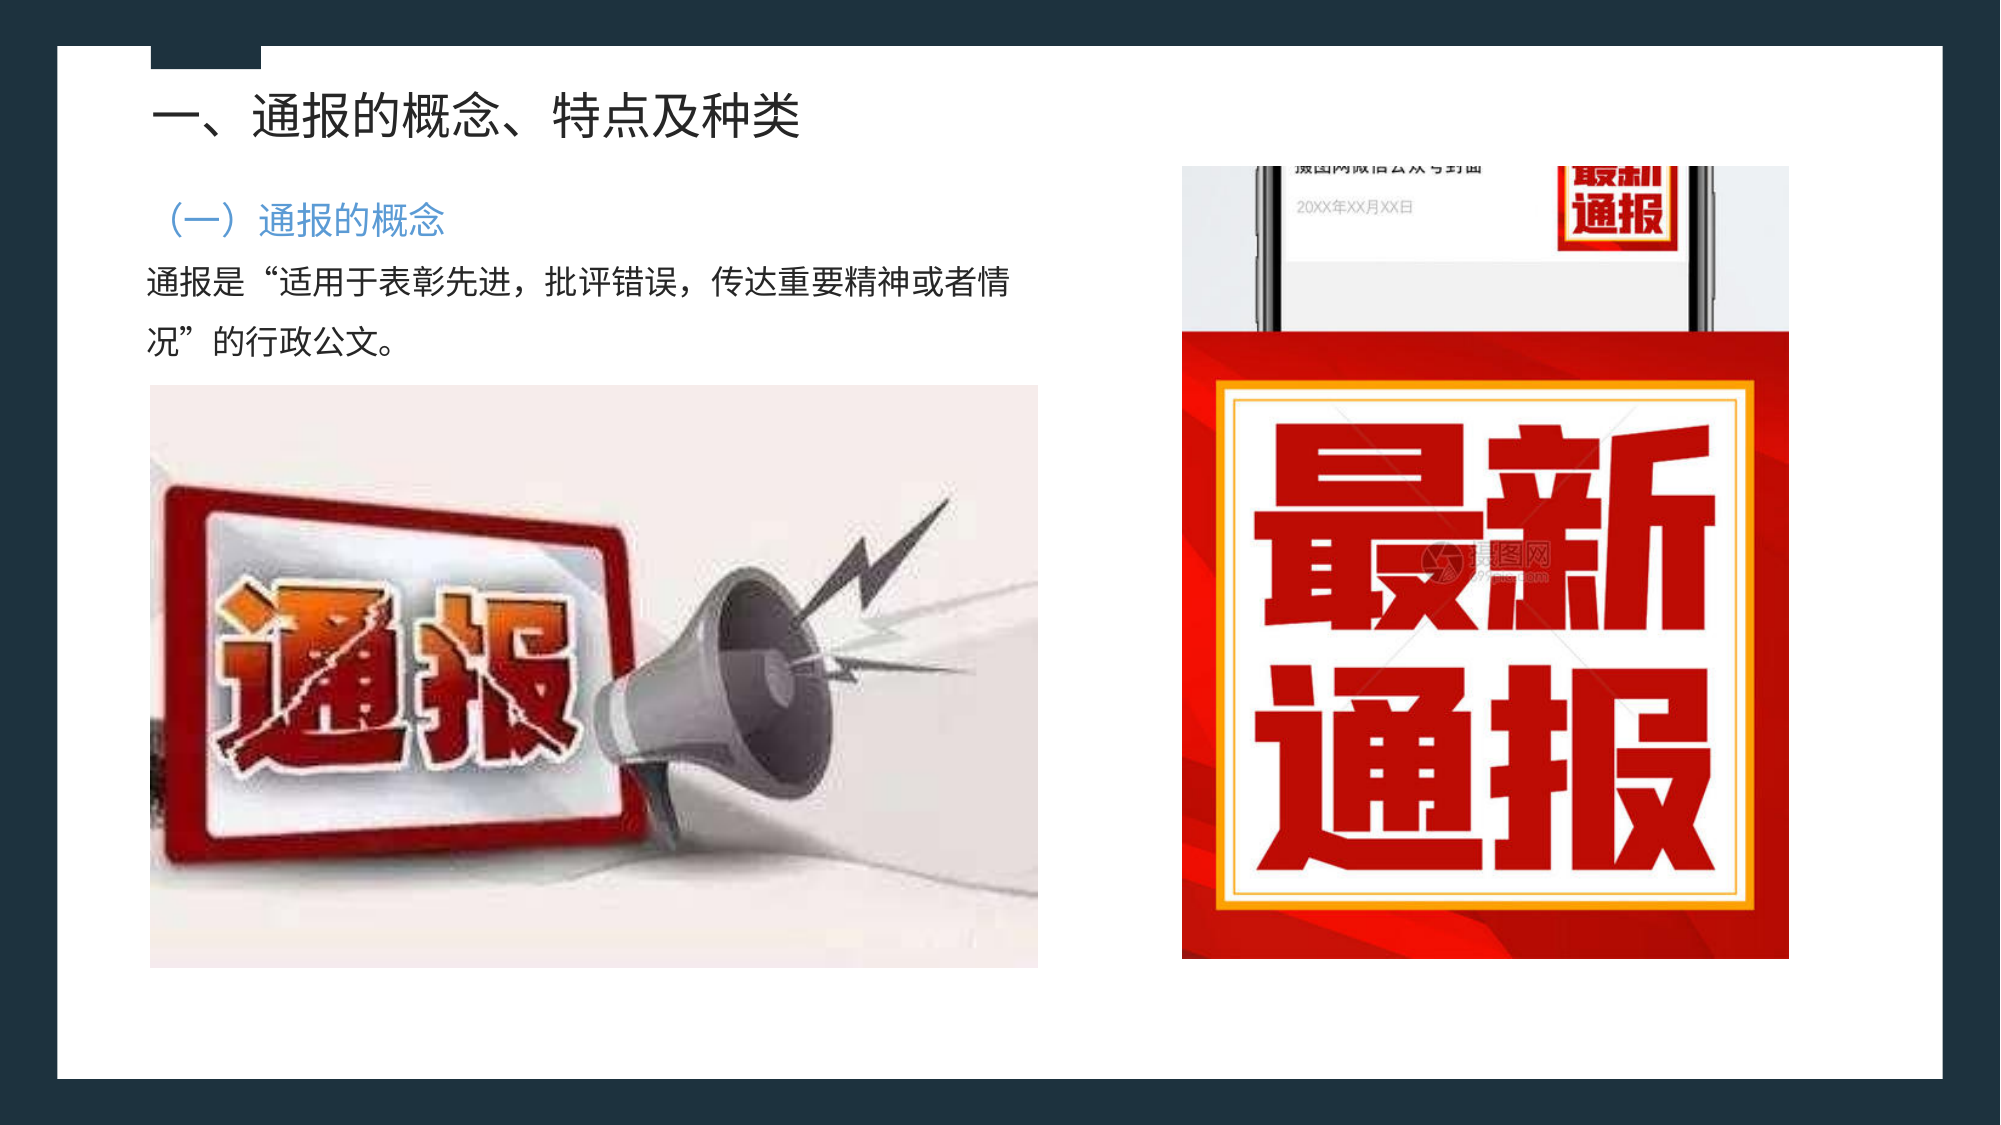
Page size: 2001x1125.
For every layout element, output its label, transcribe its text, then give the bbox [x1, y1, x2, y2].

picture [1182, 166, 1789, 959]
text_box 一、通报的概念、特点及种类 [150, 77, 858, 152]
picture [150, 385, 1038, 968]
text_box （一）通报的概念 通报是“适用于表彰先进，批评错误，传达重要精神或者情况”的行政公文。 [131, 166, 1067, 369]
